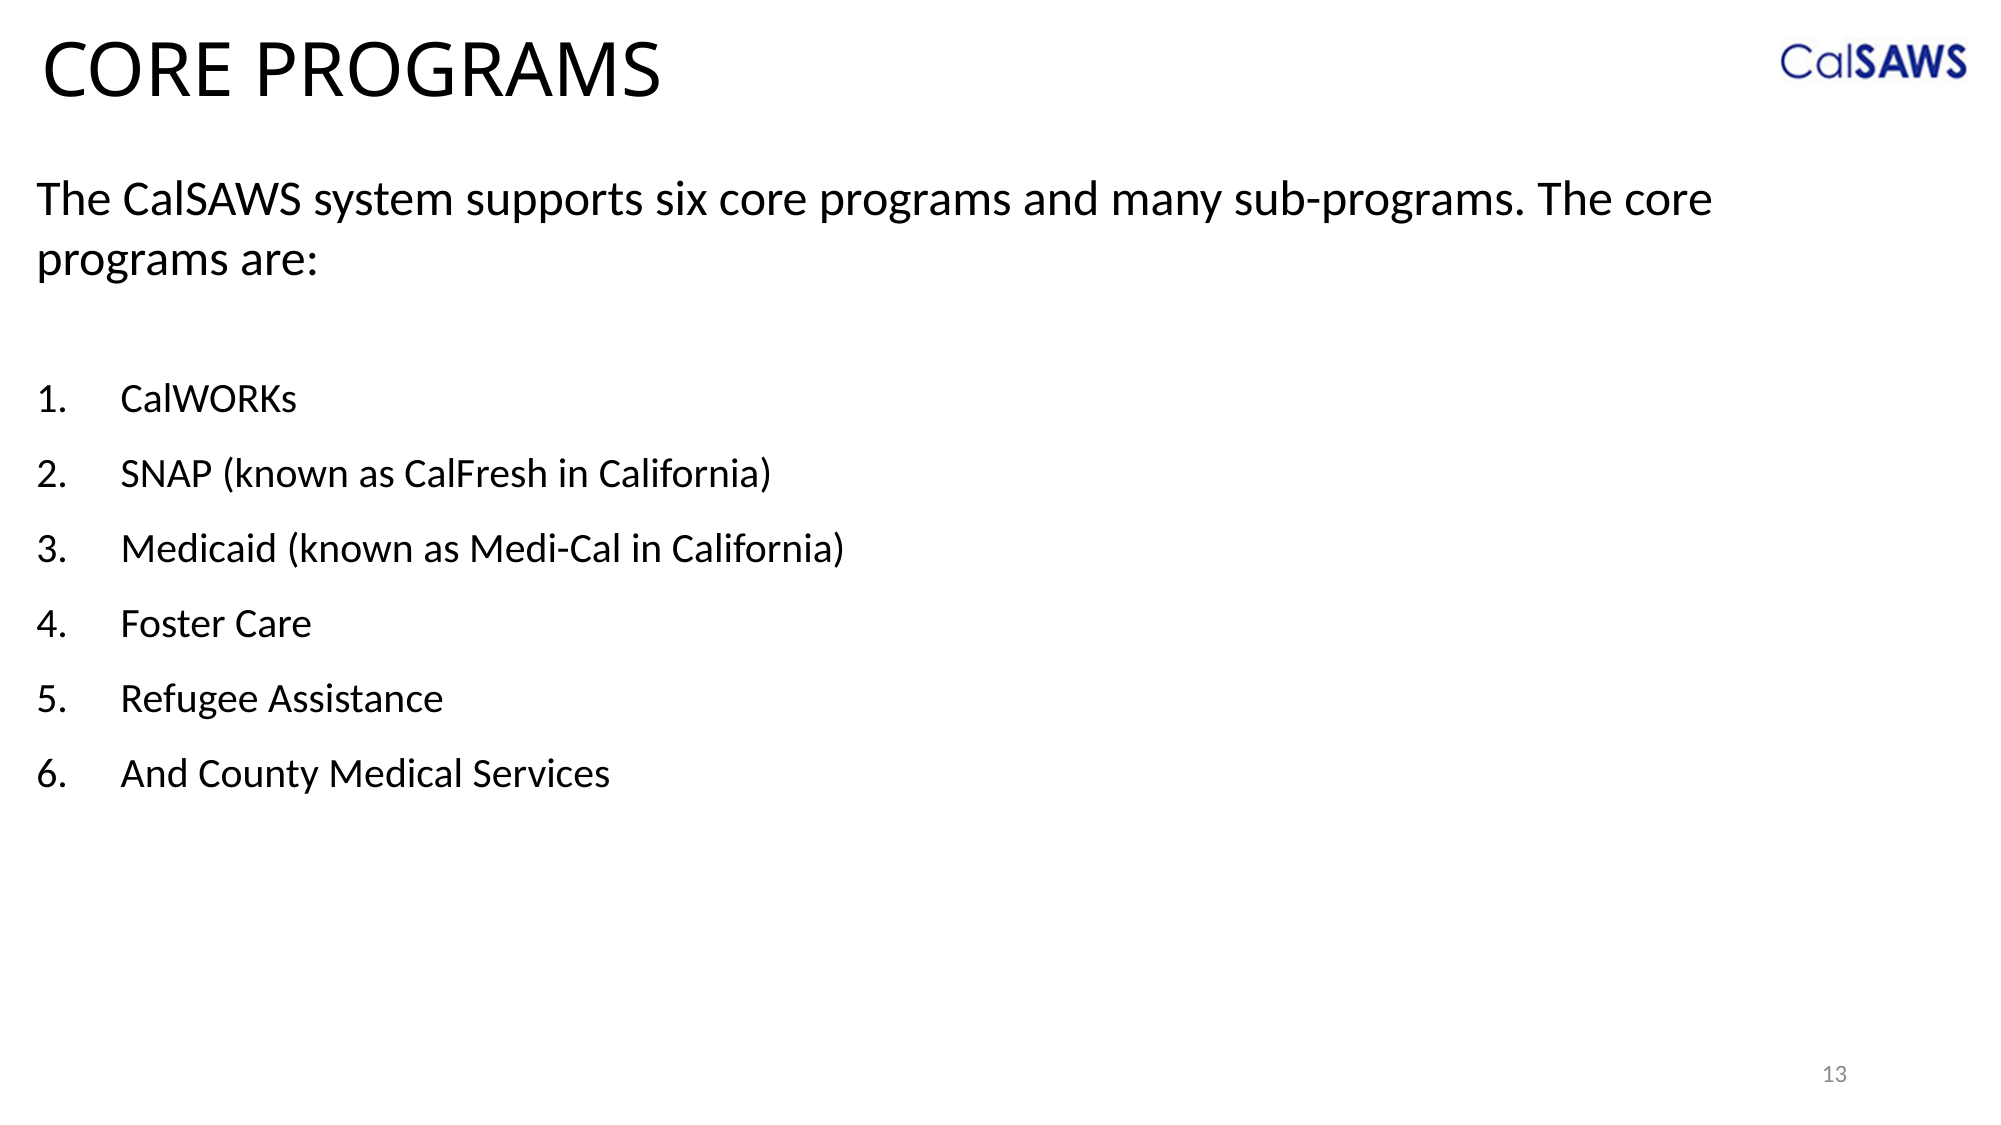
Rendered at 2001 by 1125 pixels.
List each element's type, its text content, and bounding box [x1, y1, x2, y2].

slide_number 13 [1412, 1042, 1863, 1103]
picture [1780, 37, 1968, 84]
list The CalSAWS system supports six core programs and many sub-programs. The core programs are: CalWORKs SNAP (known as CalFresh in California) Medicaid (known as Medi-Cal in California) Foster Care Refugee Assistance And County Medical Services [21, 158, 1858, 931]
title CORE PROGRAMS [26, 24, 1863, 159]
